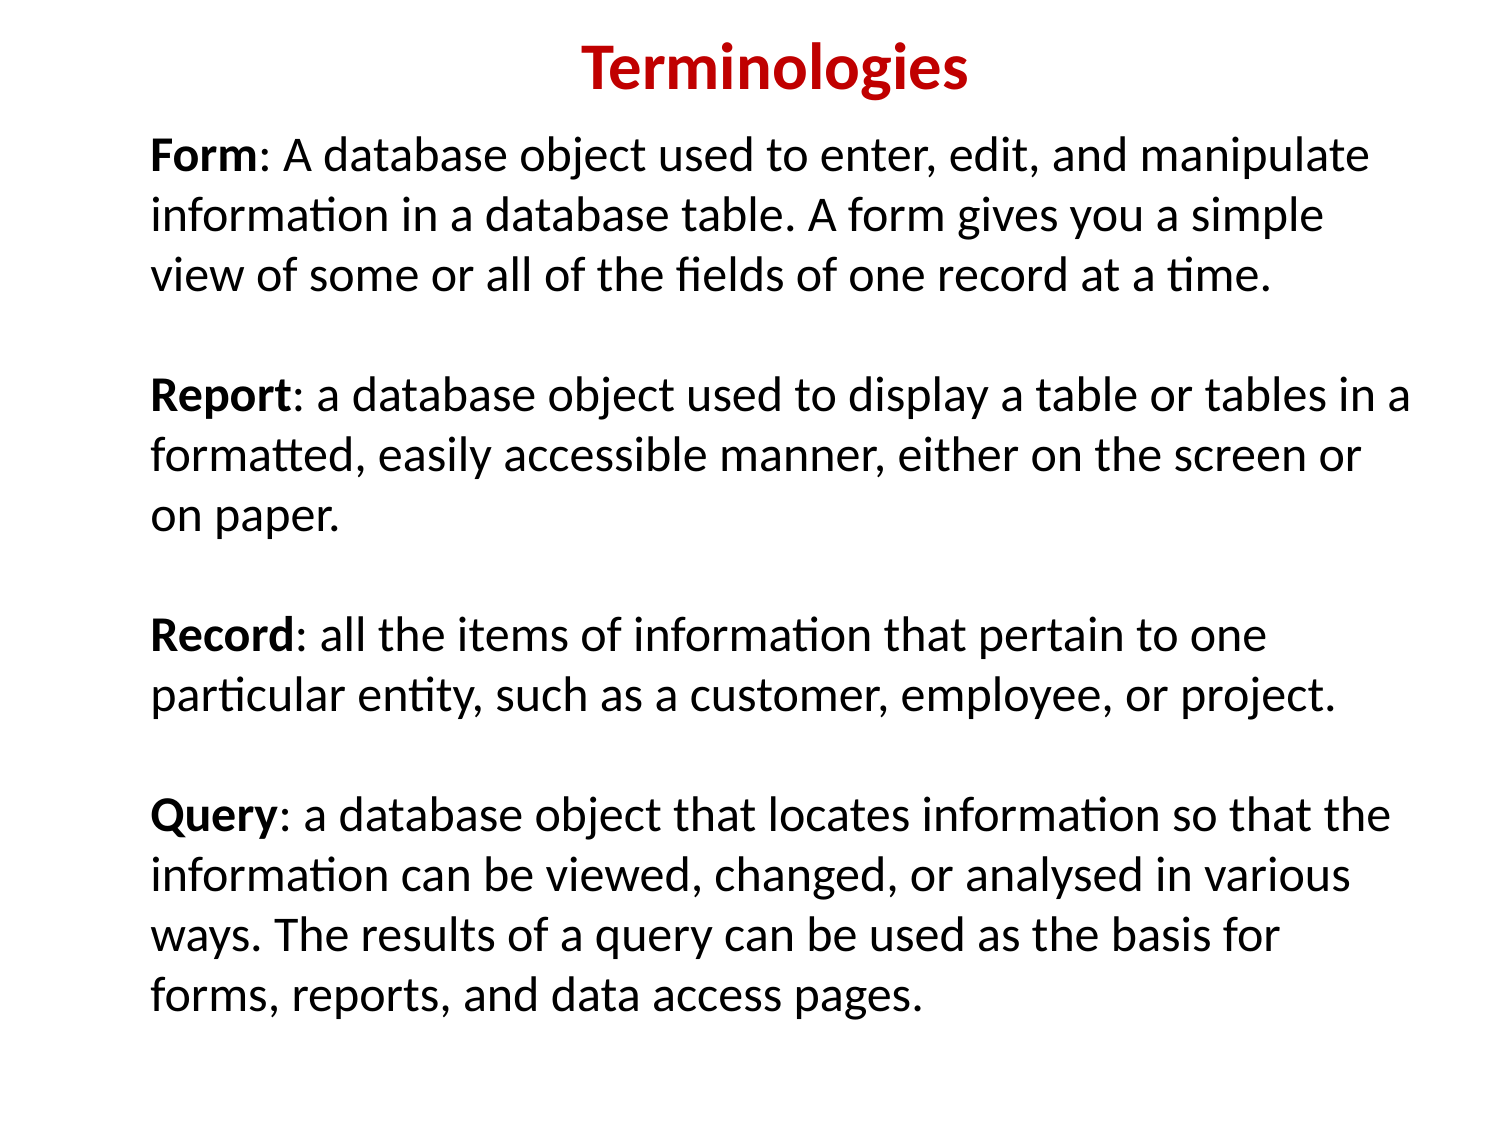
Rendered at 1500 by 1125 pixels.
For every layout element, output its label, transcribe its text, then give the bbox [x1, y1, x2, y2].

text_box Form: A database object used to enter, edit, and manipulate information in a database table. A form gives you a simple view of some or all of the fields of one record at a time. Report: a database object used to display a table or tables in a formatted, easily accessible manner, either on the screen or on paper. Record: all the items of information that pertain to one particular entity, such as a customer, employee, or project. Query: a database object that locates information so that the information can be viewed, changed, or analysed in various ways. The results of a query can be used as the basis for forms, reports, and data access pages. [135, 113, 1434, 1029]
text_box Terminologies [100, 0, 1451, 126]
